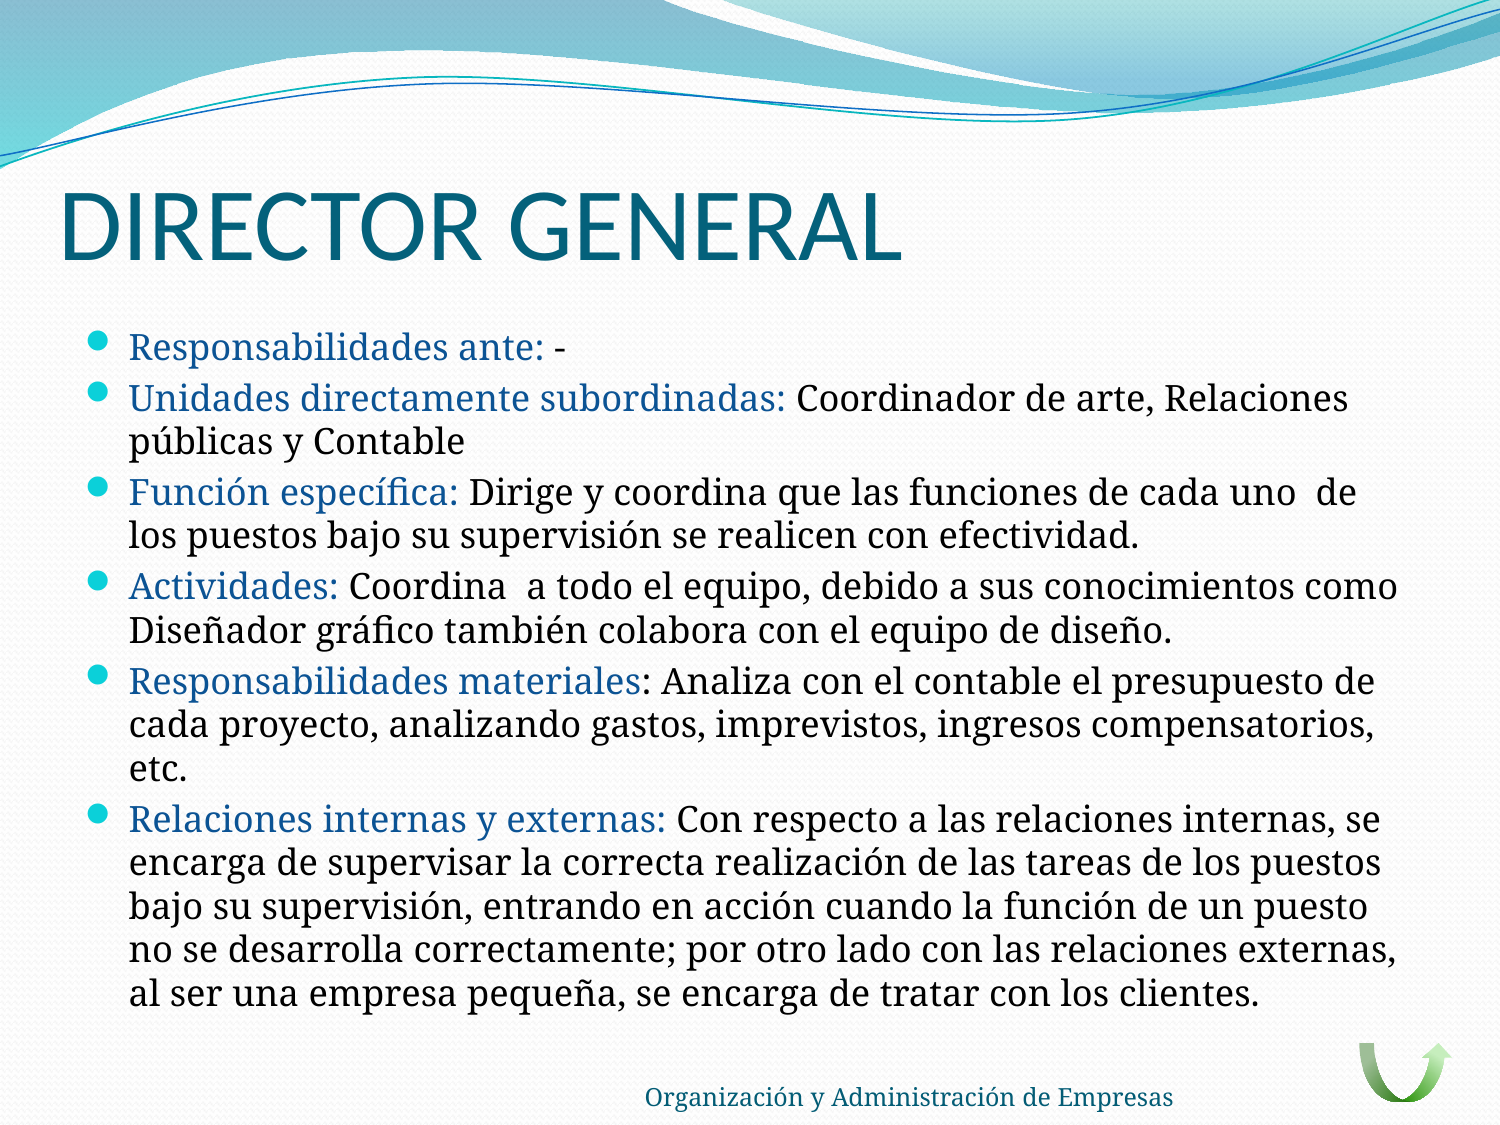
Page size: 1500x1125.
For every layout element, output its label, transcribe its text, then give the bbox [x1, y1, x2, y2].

footer Organización y Administración de Empresas [644, 1051, 1184, 1112]
list Responsabilidades ante: - Unidades directamente subordinadas: Coordinador de arte, Relaciones públicas y Contable Función específica: Dirige y coordina que las funciones de cada uno de los puestos bajo su supervisión se realicen con efectividad. Actividades: Coordina a todo el equipo, debido a sus conocimientos como Diseñador gráfico también colabora con el equipo de diseño. Responsabilidades materiales: Analiza con el contable el presupuesto de cada proyecto, analizando gastos, imprevistos, ingresos compensatorios, etc. Relaciones internas y externas: Con respecto a las relaciones internas, se encarga de supervisar la correcta realización de las tareas de los puestos bajo su supervisión, entrando en acción cuando la función de un puesto no se desarrolla correctamente; por otro lado con las relaciones externas, al ser una empresa pequeña, se encarga de tratar con los clientes. [70, 316, 1421, 1067]
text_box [1375, 1044, 1382, 1067]
text_box [1359, 1042, 1452, 1102]
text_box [1352, 1044, 1359, 1067]
title DIRECTOR GENERAL [58, 93, 1409, 282]
